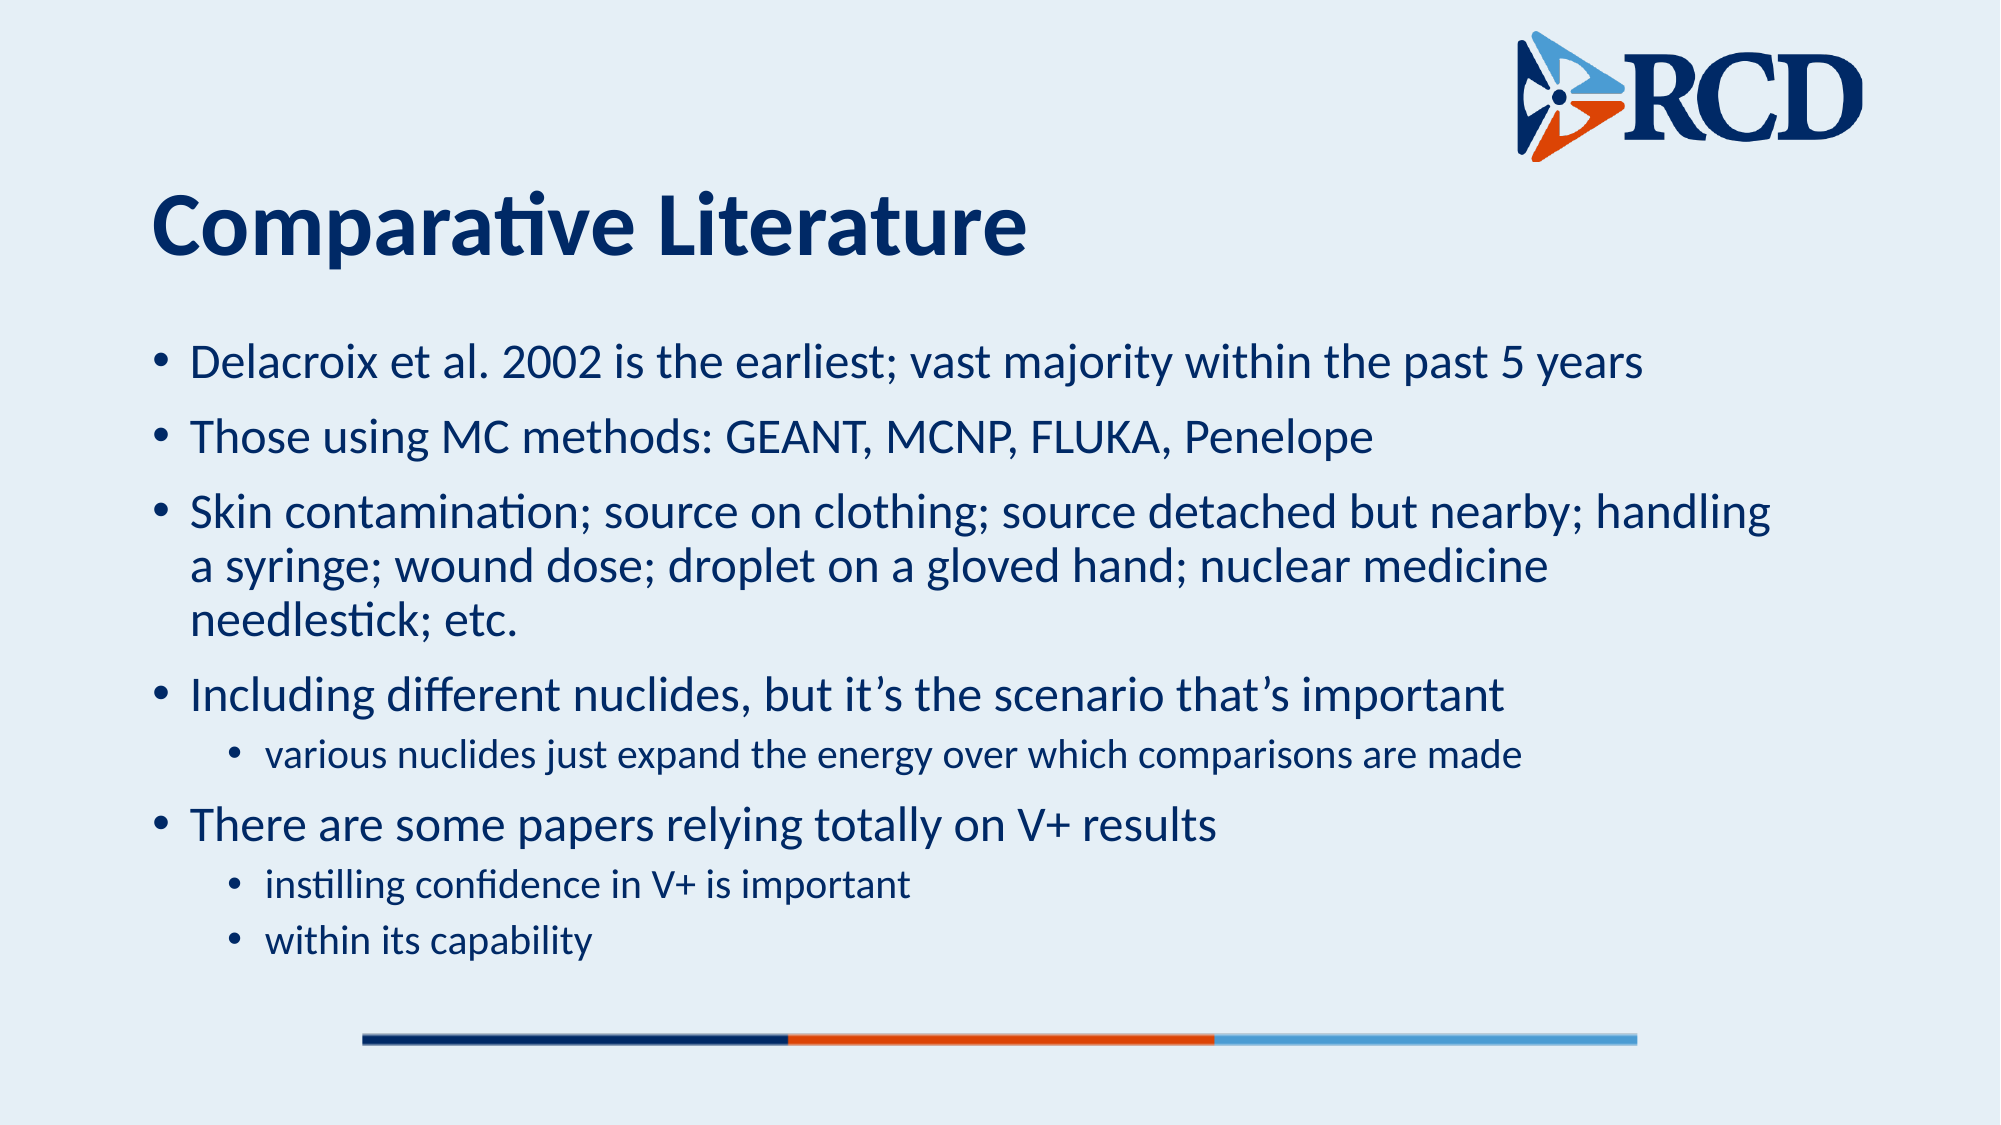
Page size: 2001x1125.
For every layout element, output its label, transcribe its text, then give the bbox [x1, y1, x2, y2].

list Delacroix et al. 2002 is the earliest; vast majority within the past 5 years Those using MC methods: GEANT, MCNP, FLUKA, Penelope Skin contamination; source on clothing; source detached but nearby; handling a syringe; wound dose; droplet on a gloved hand; nuclear medicine needlestick; etc. Including different nuclides, but it’s the scenario that’s important various nuclides just expand the energy over which comparisons are made There are some papers relying totally on V+ results instilling confidence in V+ is important within its capability [137, 328, 1808, 1050]
title Comparative Literature [137, 143, 1863, 309]
